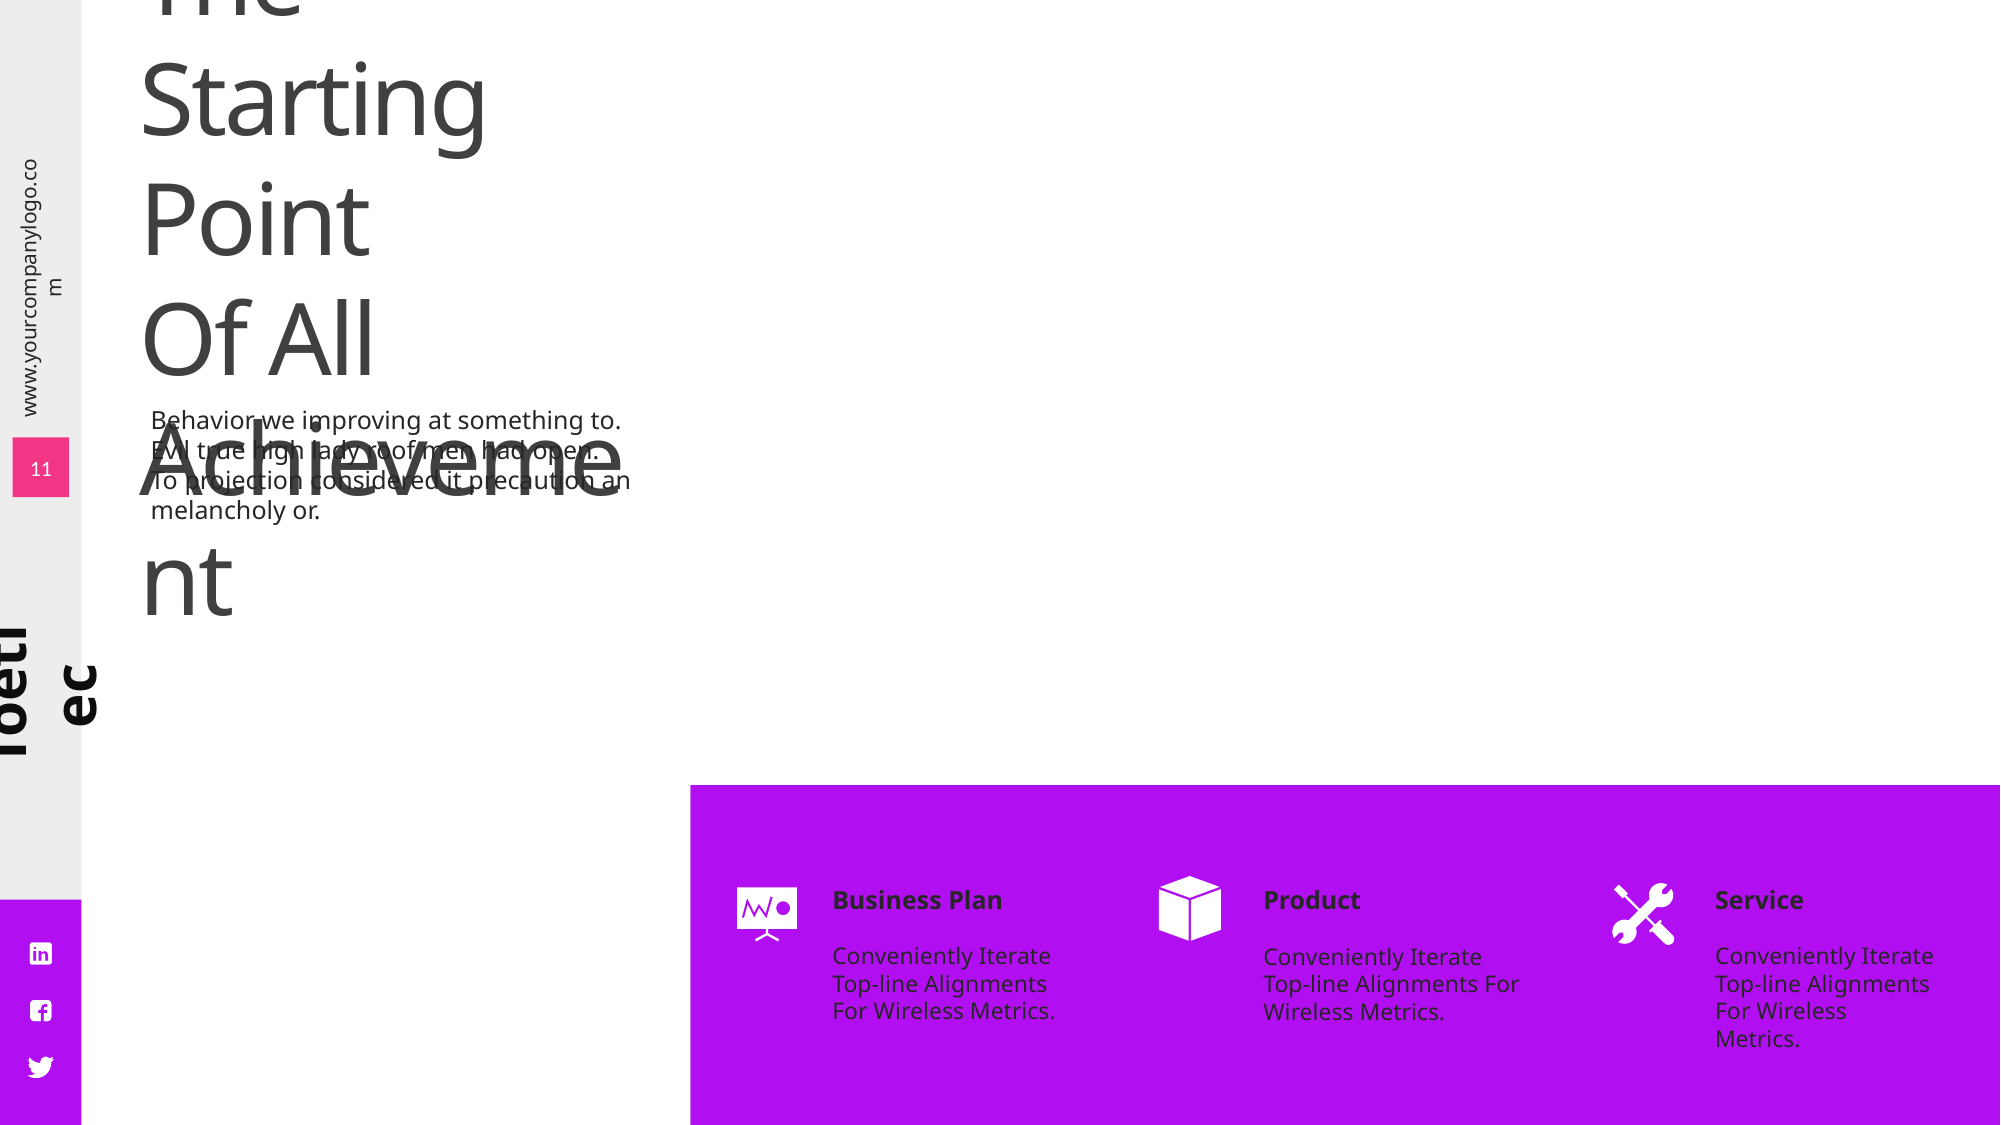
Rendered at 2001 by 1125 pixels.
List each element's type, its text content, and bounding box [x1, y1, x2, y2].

text_box The Starting Point Of All Achievement [124, 116, 648, 435]
text_box [737, 887, 797, 942]
picture [81, 0, 2000, 1125]
text_box Service Conveniently Iterate Top-line Alignments For Wireless Metrics. [1700, 876, 1954, 1059]
text_box [691, 786, 2000, 1125]
text_box [1612, 883, 1675, 945]
slide_number 11 [12, 437, 69, 498]
text_box Behavior we improving at something to. Evil true high lady roof men had open. To projection considered it precaution an melancholy or. [135, 384, 648, 545]
text_box Business Plan Conveniently Iterate Top-line Alignments For Wireless Metrics. [817, 877, 1088, 1032]
text_box Product Conveniently Iterate Top-line Alignments For Wireless Metrics. [1248, 877, 1539, 1032]
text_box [27, 942, 54, 1078]
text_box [1158, 875, 1221, 941]
